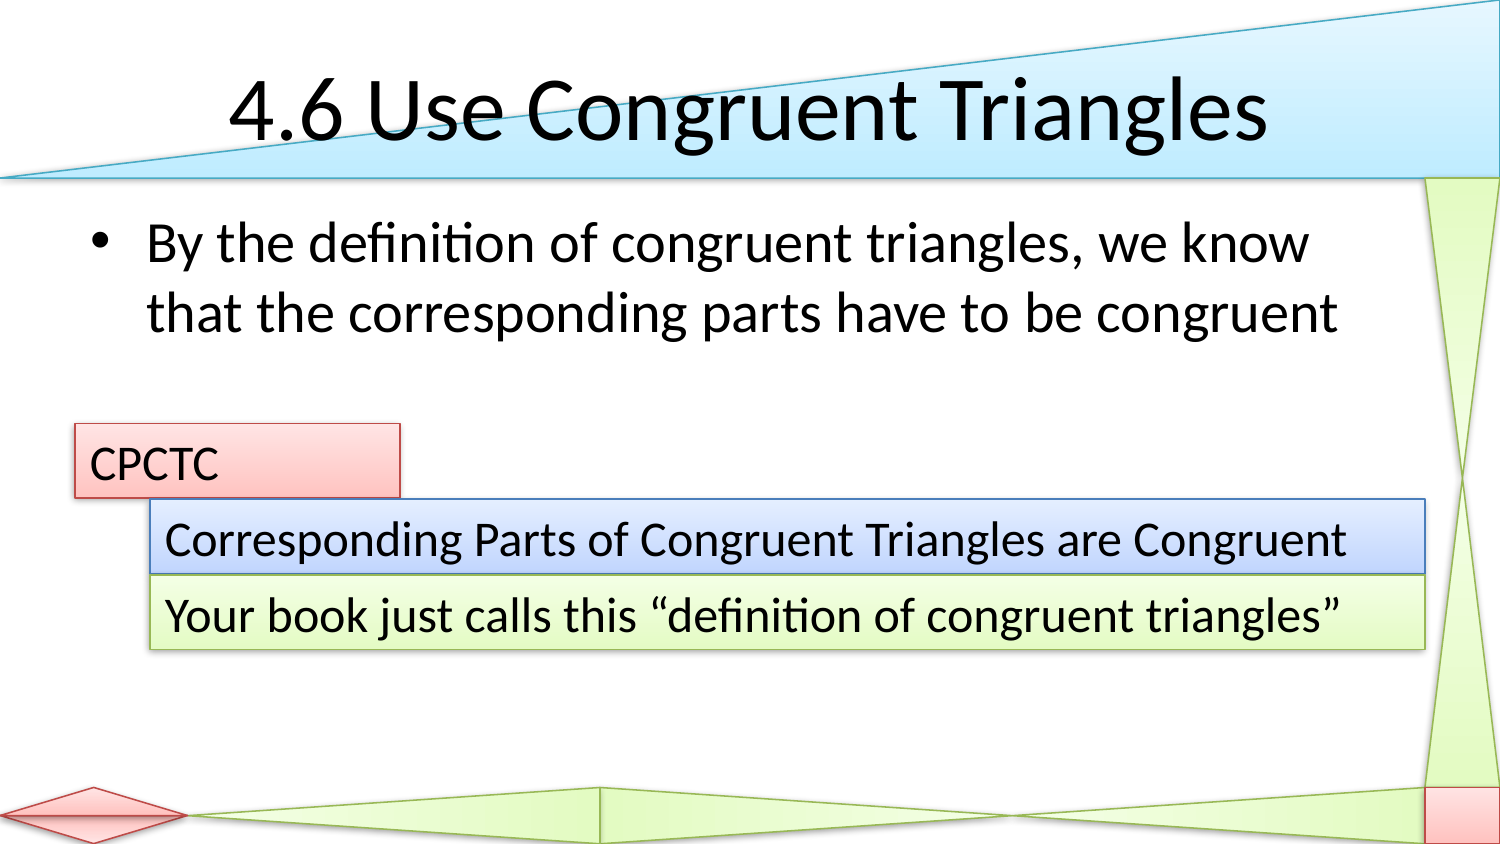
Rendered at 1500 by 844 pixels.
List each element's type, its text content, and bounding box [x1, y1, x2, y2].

text_box CPCTC [74, 423, 401, 499]
title 4.6 Use Congruent Triangles [75, 33, 1425, 175]
text_box Your book just calls this “definition of congruent triangles” [149, 574, 1426, 650]
list By the definition of congruent triangles, we know that the corresponding parts have to be congruent [75, 196, 1425, 498]
list By the definition of congruent triangles, we know that the corresponding parts have to be congruent [75, 504, 1425, 754]
text_box Corresponding Parts of Congruent Triangles are Congruent [149, 498, 1426, 574]
